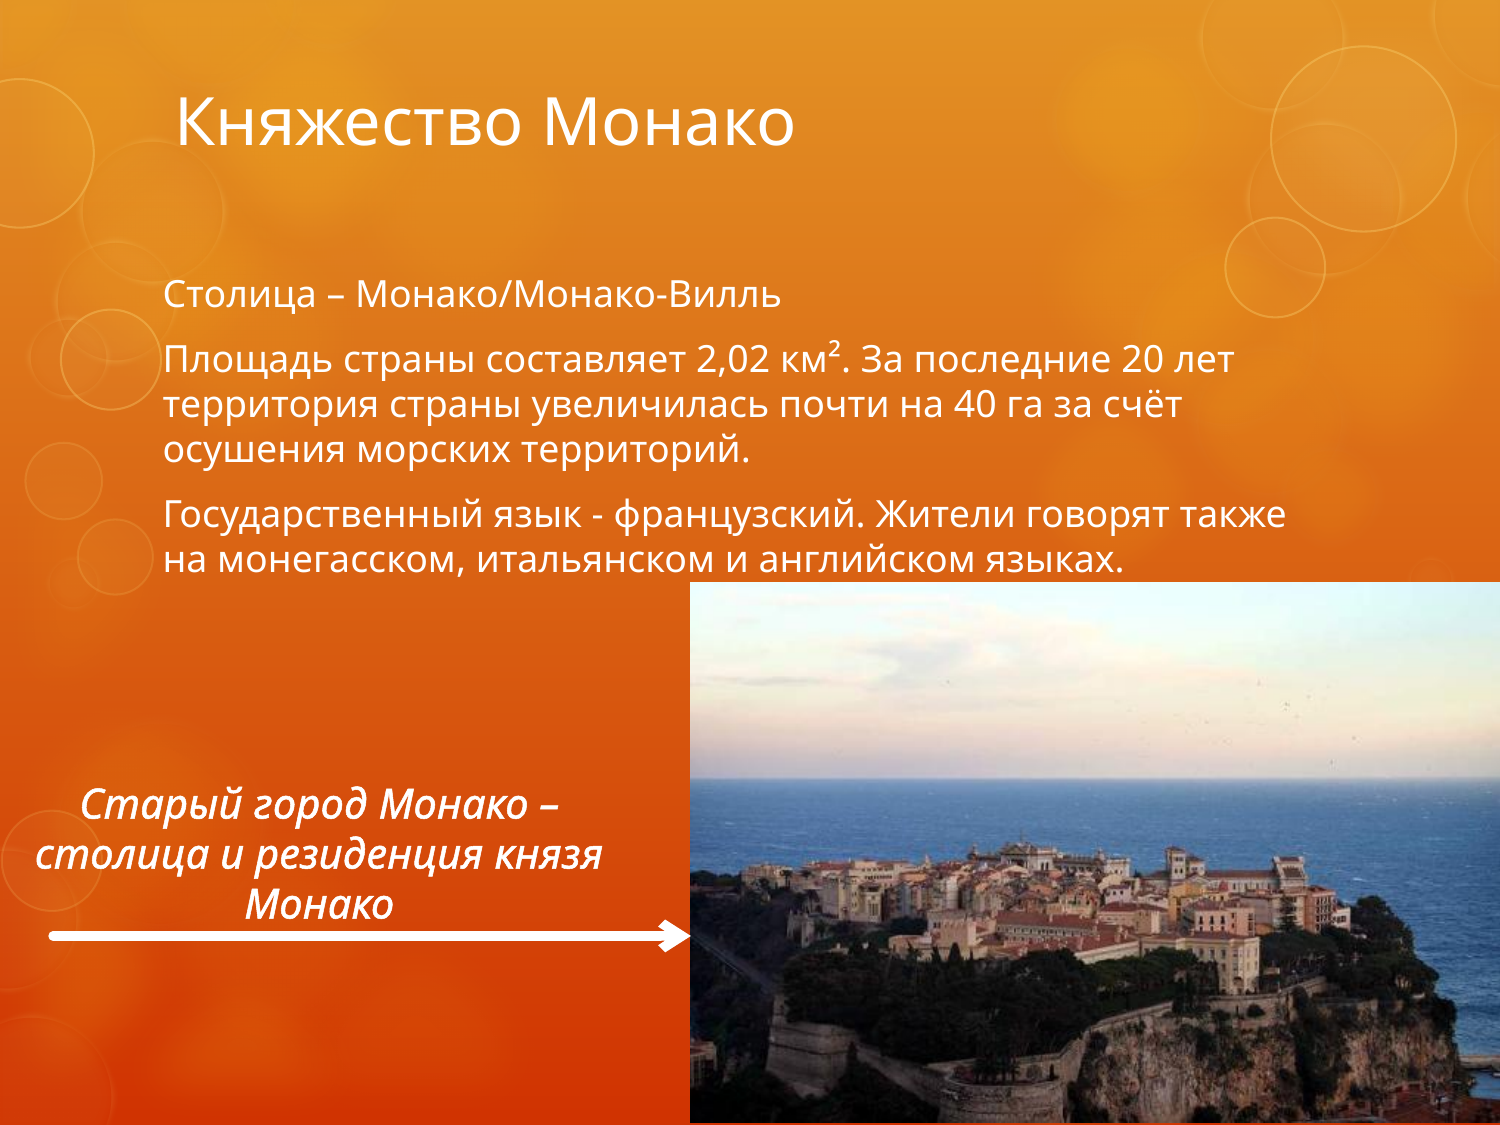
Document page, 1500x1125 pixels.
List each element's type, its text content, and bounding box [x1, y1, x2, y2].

list Столица – Монако/Монако-Вилль Площадь страны составляет 2,02 км². За последние 20 лет территория страны увеличилась почти на 40 га за счёт осушения морских территорий. Государственный язык - французский. Жители говорят также на монегасском, итальянском и английском языках. [147, 125, 1317, 790]
picture [690, 582, 1500, 1123]
text_box Старый город Монако – столица и резиденция князя Монако [18, 769, 621, 935]
title Княжество Монако [159, 42, 1329, 195]
